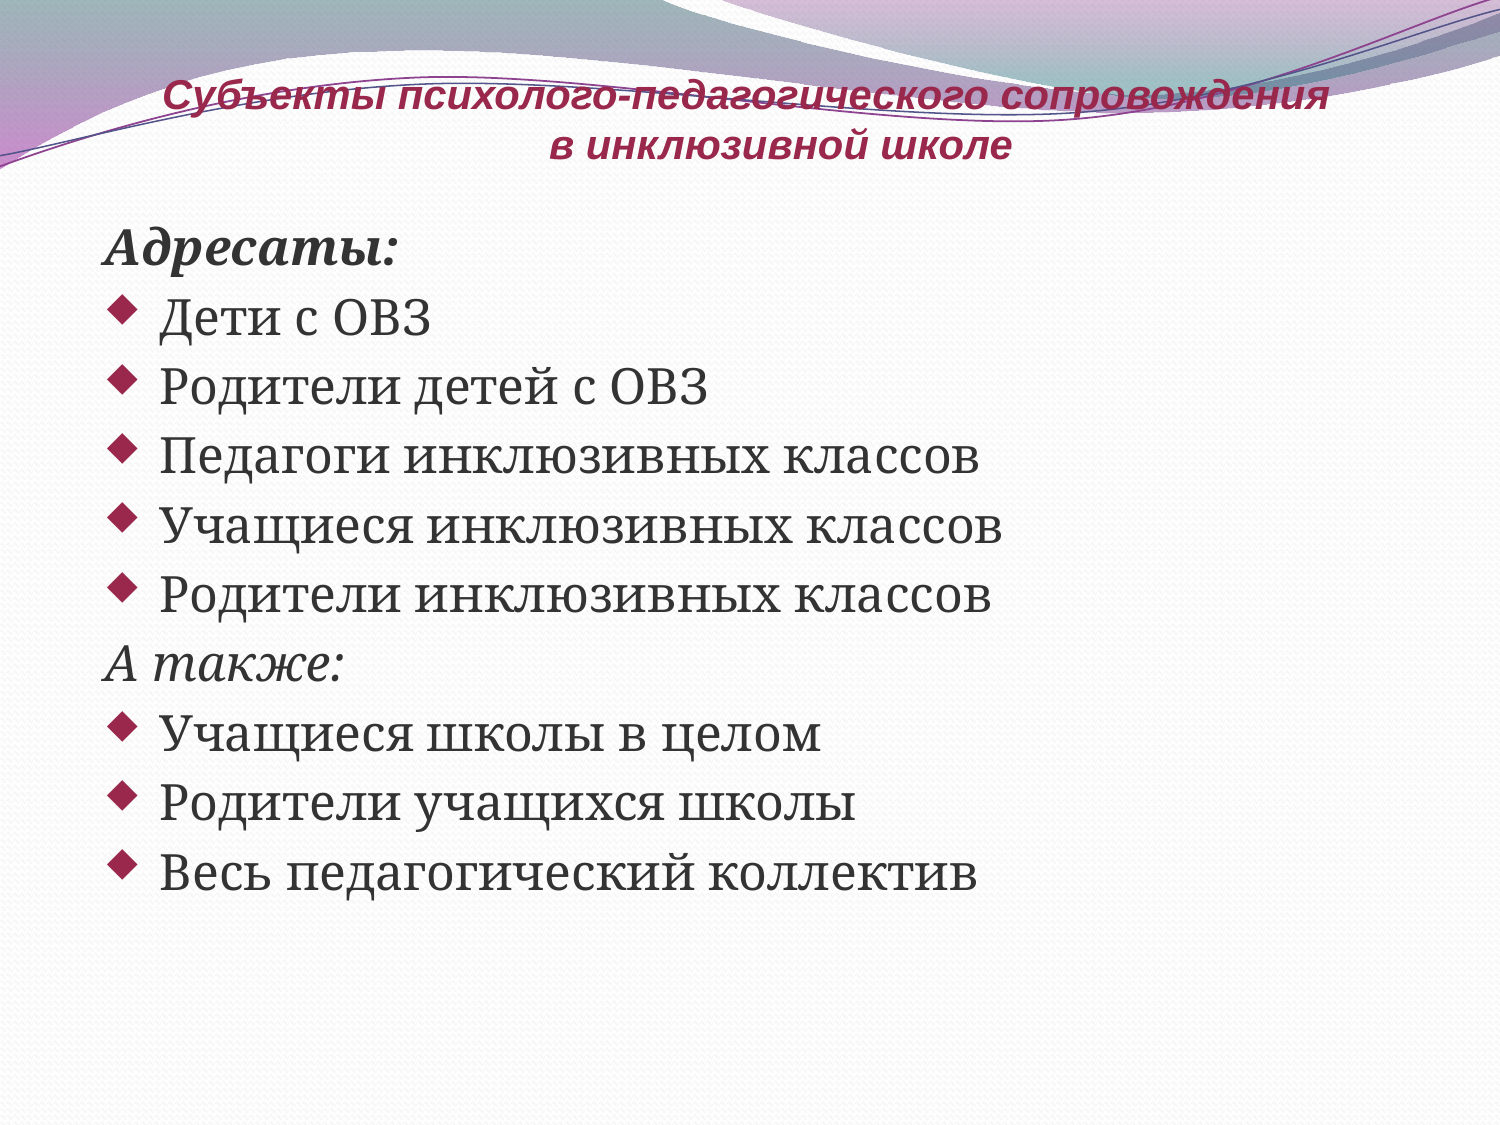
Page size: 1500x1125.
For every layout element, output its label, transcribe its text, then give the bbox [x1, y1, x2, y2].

text_box Субъекты психолого-педагогического сопровождения в инклюзивной школе [76, 59, 1427, 178]
text_box Адресаты: Дети с ОВЗ Родители детей с ОВЗ Педагоги инклюзивных классов Учащиеся инклюзивных классов Родители инклюзивных классов А также: Учащиеся школы в целом Родители учащихся школы Весь педагогический коллектив [88, 208, 1439, 1125]
